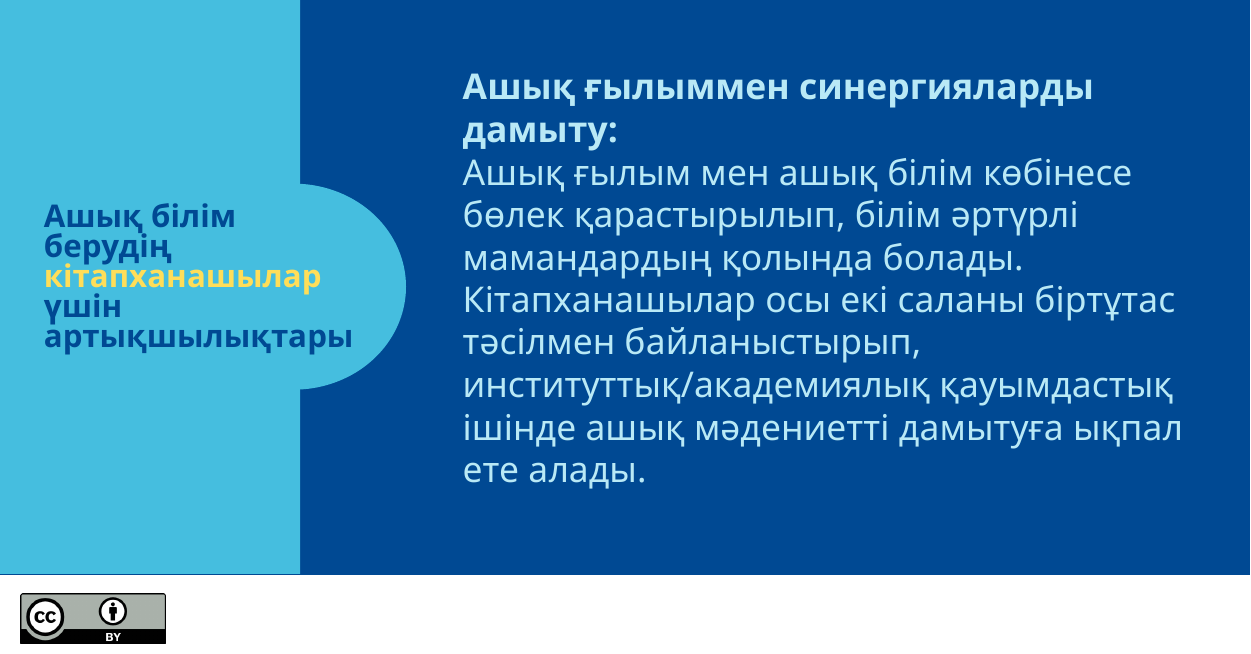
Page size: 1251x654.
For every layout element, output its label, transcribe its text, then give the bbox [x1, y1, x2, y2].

text_box [252, 183, 336, 191]
text_box [222, 366, 366, 390]
picture [20, 592, 166, 645]
text_box Ашық білім берудің кітапханашылар үшін артықшылықтары [31, 191, 373, 366]
text_box Ашық ғылыммен синергияларды дамыту: Ашық ғылым мен ашық білім көбінесе бөлек қарастырылып, білім әртүрлі мамандардың қолында болады. Кітапханашылар осы екі саланы біртұтас тәсілмен байланыстырып, институттық/академиялық қауымдастық ішінде ашық мәдениетті дамытуға ықпал ете алады. [450, 52, 1213, 502]
text_box [0, 582, 1250, 654]
text_box [373, 213, 407, 360]
text_box [0, 0, 301, 574]
